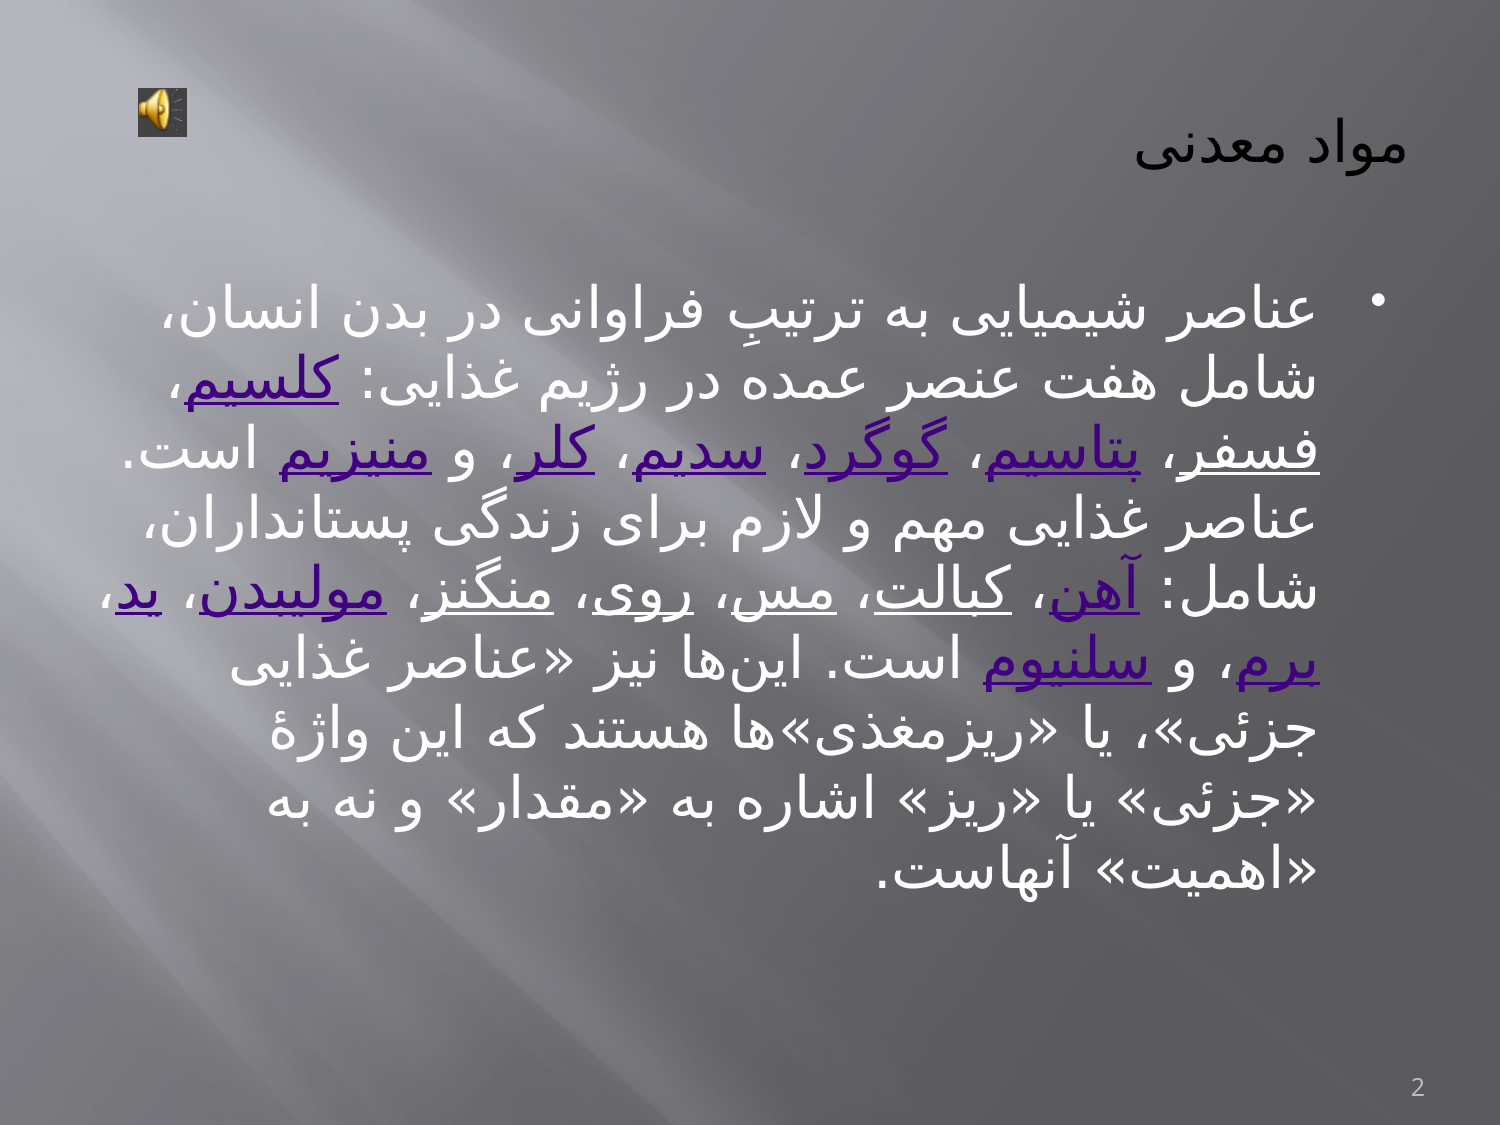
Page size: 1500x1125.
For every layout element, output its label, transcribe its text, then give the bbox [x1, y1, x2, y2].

list عناصر شیمیایی به ترتیبِ فراوانی در بدن انسان، شامل هفت عنصر عمده در رژیم غذایی: کلسیم، فسفر، پتاسیم، گوگرد، سدیم، کلر، و منیزیم است. عناصر غذایی مهم و لازم برای زندگی پستانداران، شامل: آهن، کبالت، مس، روی، منگنز، مولیبدن، ید، برم، و سلنیوم است. این‌ها نیز «عناصر غذایی جزئی»، یا «ریزمغذی»‌ها هستند که این واژهٔ «جزئی» یا «ریز» اشاره به «مقدار» و نه به «اهمیت» آنهاست. [75, 262, 1425, 1035]
picture [137, 87, 188, 138]
title مواد معدنی [75, 45, 1425, 233]
slide_number 2 [1299, 1052, 1425, 1113]
